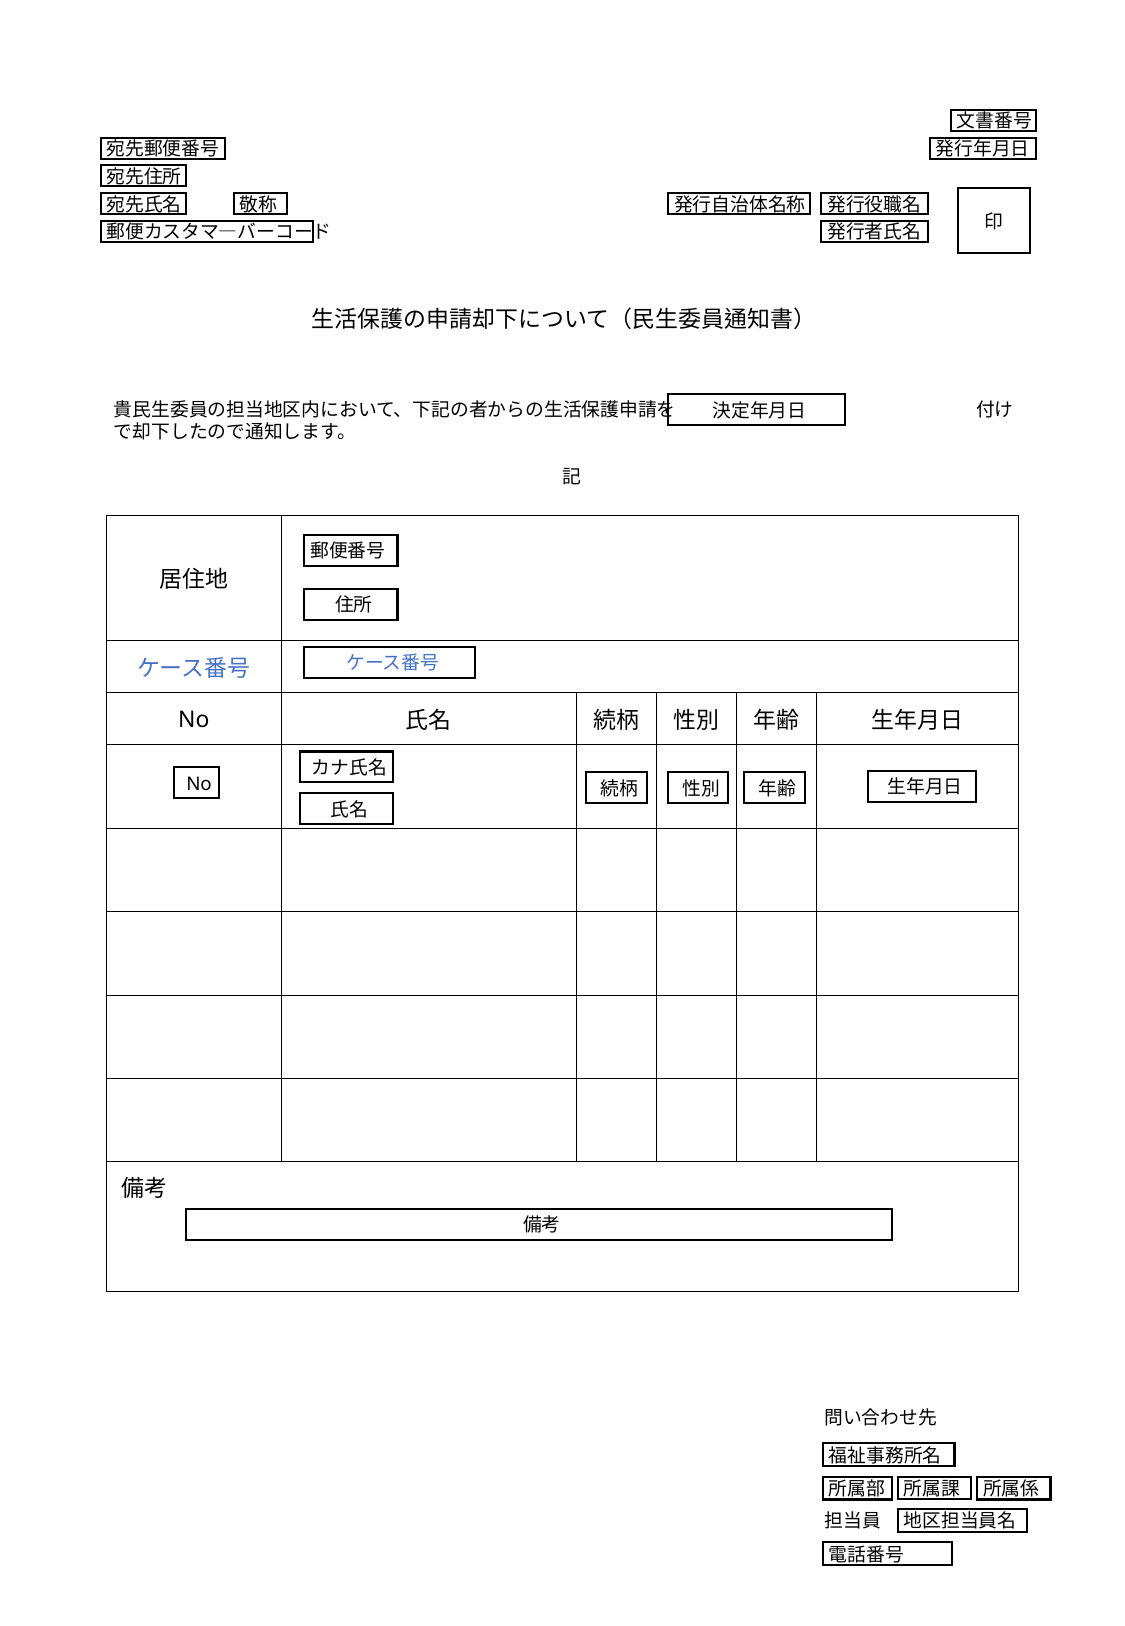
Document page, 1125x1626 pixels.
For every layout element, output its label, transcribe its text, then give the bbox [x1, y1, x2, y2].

table_cell 生年月日 [817, 693, 1018, 744]
table_cell [577, 912, 656, 995]
table_cell [282, 1079, 576, 1161]
text_box 氏名 [299, 792, 394, 825]
text_box 備考 [185, 1208, 893, 1241]
text_box 生活保護の申請却下について（民生委員通知書） [91, 270, 1037, 340]
text_box 続柄 [585, 771, 648, 804]
table_cell [737, 996, 816, 1078]
table_cell [817, 745, 1018, 828]
table_header 居住地 [107, 516, 281, 640]
table_cell 氏名 [282, 693, 576, 744]
table_cell [737, 912, 816, 995]
table_cell [657, 912, 736, 995]
table_cell [282, 641, 1018, 692]
table_cell [577, 745, 656, 828]
table_cell 性別 [657, 693, 736, 744]
table_cell [737, 1079, 816, 1161]
table_cell [282, 996, 576, 1078]
table_cell 続柄 [577, 693, 656, 744]
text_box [809, 1398, 1051, 1566]
table_cell ケース番号 [107, 641, 281, 692]
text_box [929, 109, 1037, 159]
table_cell 年齢 [737, 693, 816, 744]
table_cell [657, 1079, 736, 1161]
text_box 年齢 [743, 771, 806, 804]
text_box 住所 [303, 588, 399, 621]
table_cell [282, 912, 576, 995]
table_header [282, 516, 1018, 640]
table_cell [657, 996, 736, 1078]
table_cell No [107, 693, 281, 744]
table_cell [577, 996, 656, 1078]
text_box 郵便番号 [303, 534, 399, 567]
table_cell [817, 829, 1018, 911]
table_cell [657, 745, 736, 828]
text_box 生年月日 [867, 770, 977, 803]
table_cell [107, 1079, 281, 1161]
table_cell [657, 829, 736, 911]
text_box 決定年月日 [667, 393, 846, 426]
text_box 性別 [667, 771, 729, 804]
table_cell [577, 829, 656, 911]
table_cell [817, 1079, 1018, 1161]
text_box カナ氏名 [299, 750, 394, 783]
table_cell 備考 [107, 1162, 1018, 1291]
table_cell [107, 745, 281, 828]
table_cell [107, 996, 281, 1078]
table_cell [817, 912, 1018, 995]
table_cell [107, 829, 281, 911]
table_cell [737, 745, 816, 828]
table_cell [282, 829, 576, 911]
table_cell [282, 745, 576, 828]
table_cell [737, 829, 816, 911]
table_cell [107, 912, 281, 995]
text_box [100, 137, 314, 242]
text_box ケース番号 [303, 646, 476, 679]
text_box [668, 188, 1030, 254]
text_box No [173, 766, 220, 799]
text_box 貴民生委員の担当地区内において、下記の者からの生活保護申請を 付けで却下したので通知します。 記 [99, 389, 1044, 495]
table_cell [577, 1079, 656, 1161]
table_cell [817, 996, 1018, 1078]
